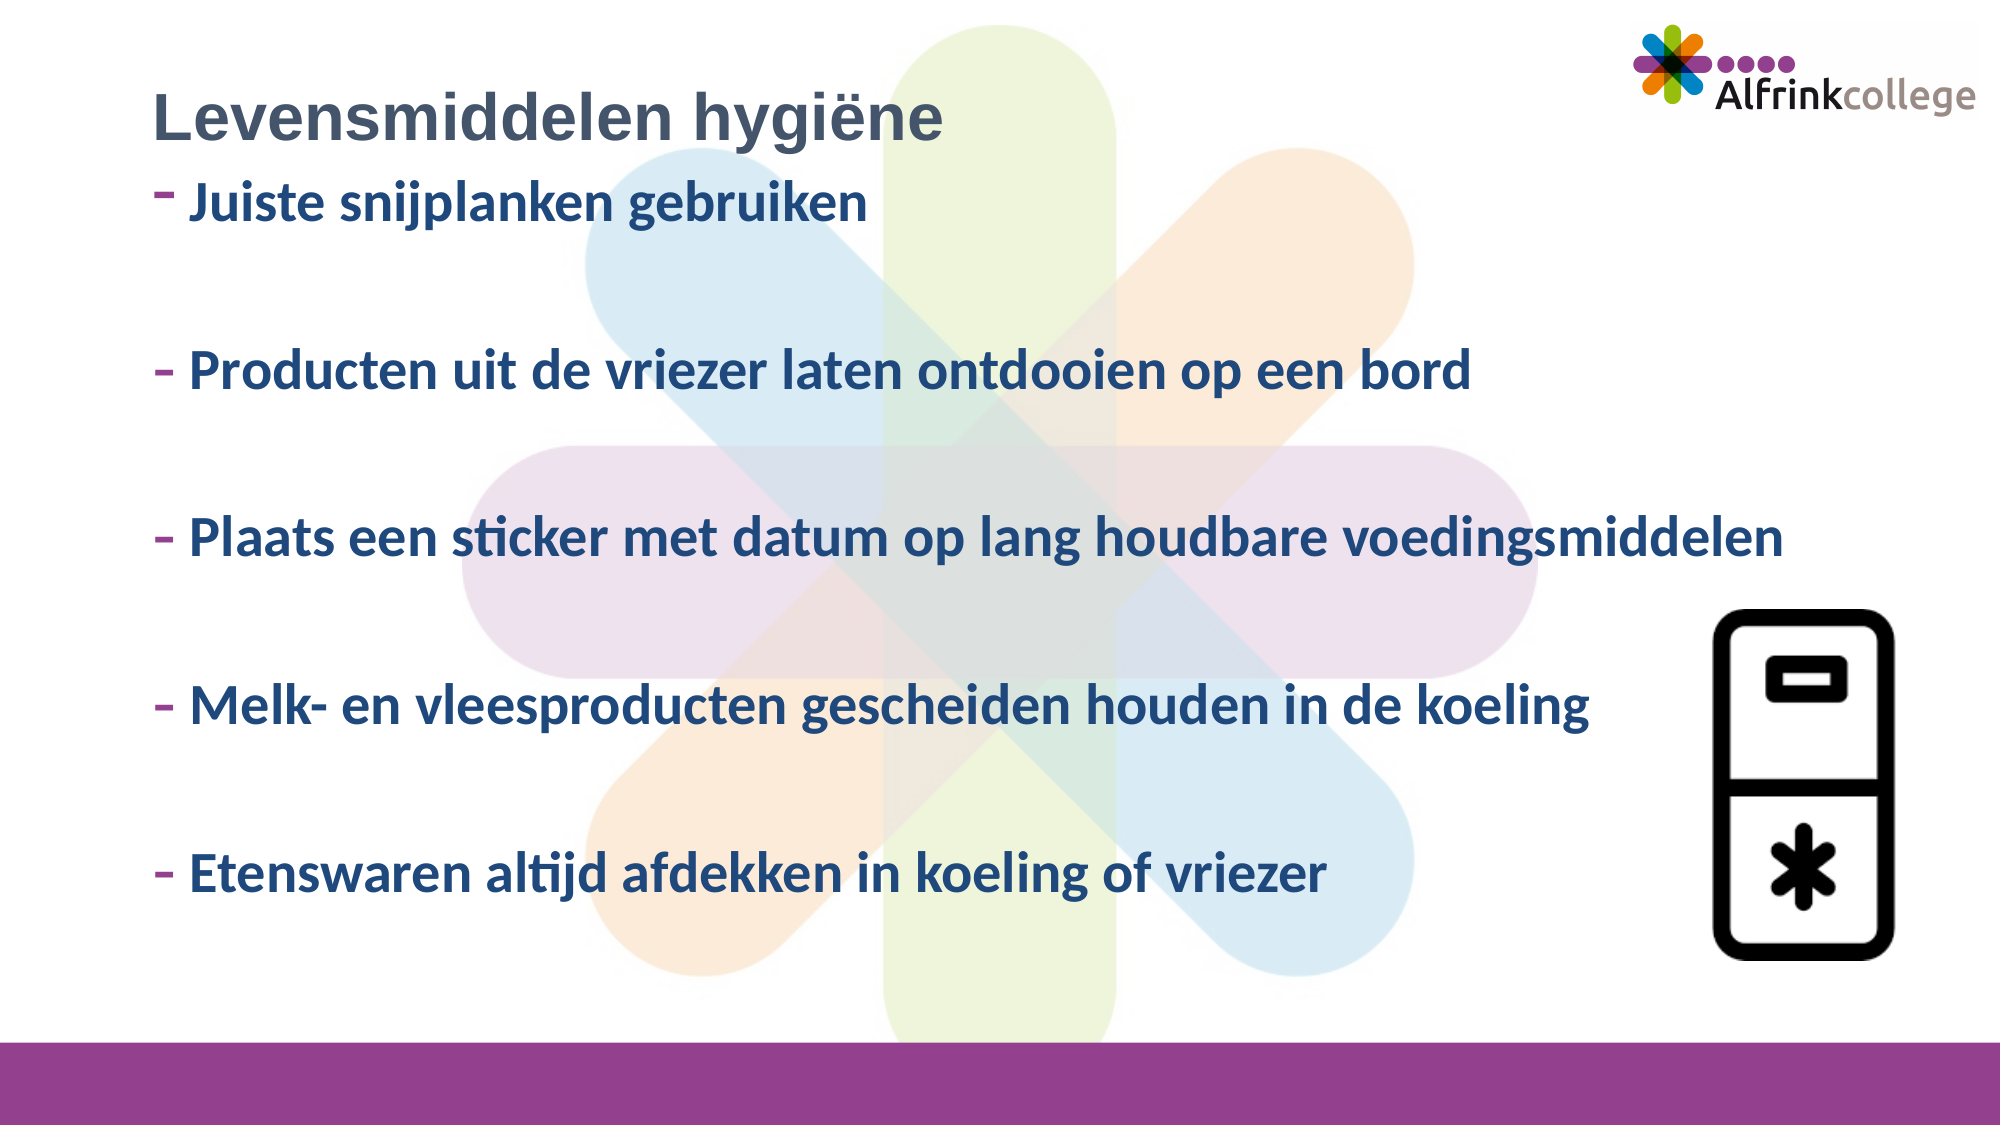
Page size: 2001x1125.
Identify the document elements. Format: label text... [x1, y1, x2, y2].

title Levensmiddelen hygiëne [137, 59, 1689, 163]
picture [1630, 22, 1979, 121]
list Juiste snijplanken gebruiken Producten uit de vriezer laten ontdooien op een bord Plaats een sticker met datum op lang houdbare voedingsmiddelen Melk- en vleesproducten gescheiden houden in de koeling Etenswaren altijd afdekken in koeling of vriezer [137, 163, 1863, 1014]
picture [1628, 609, 1980, 962]
